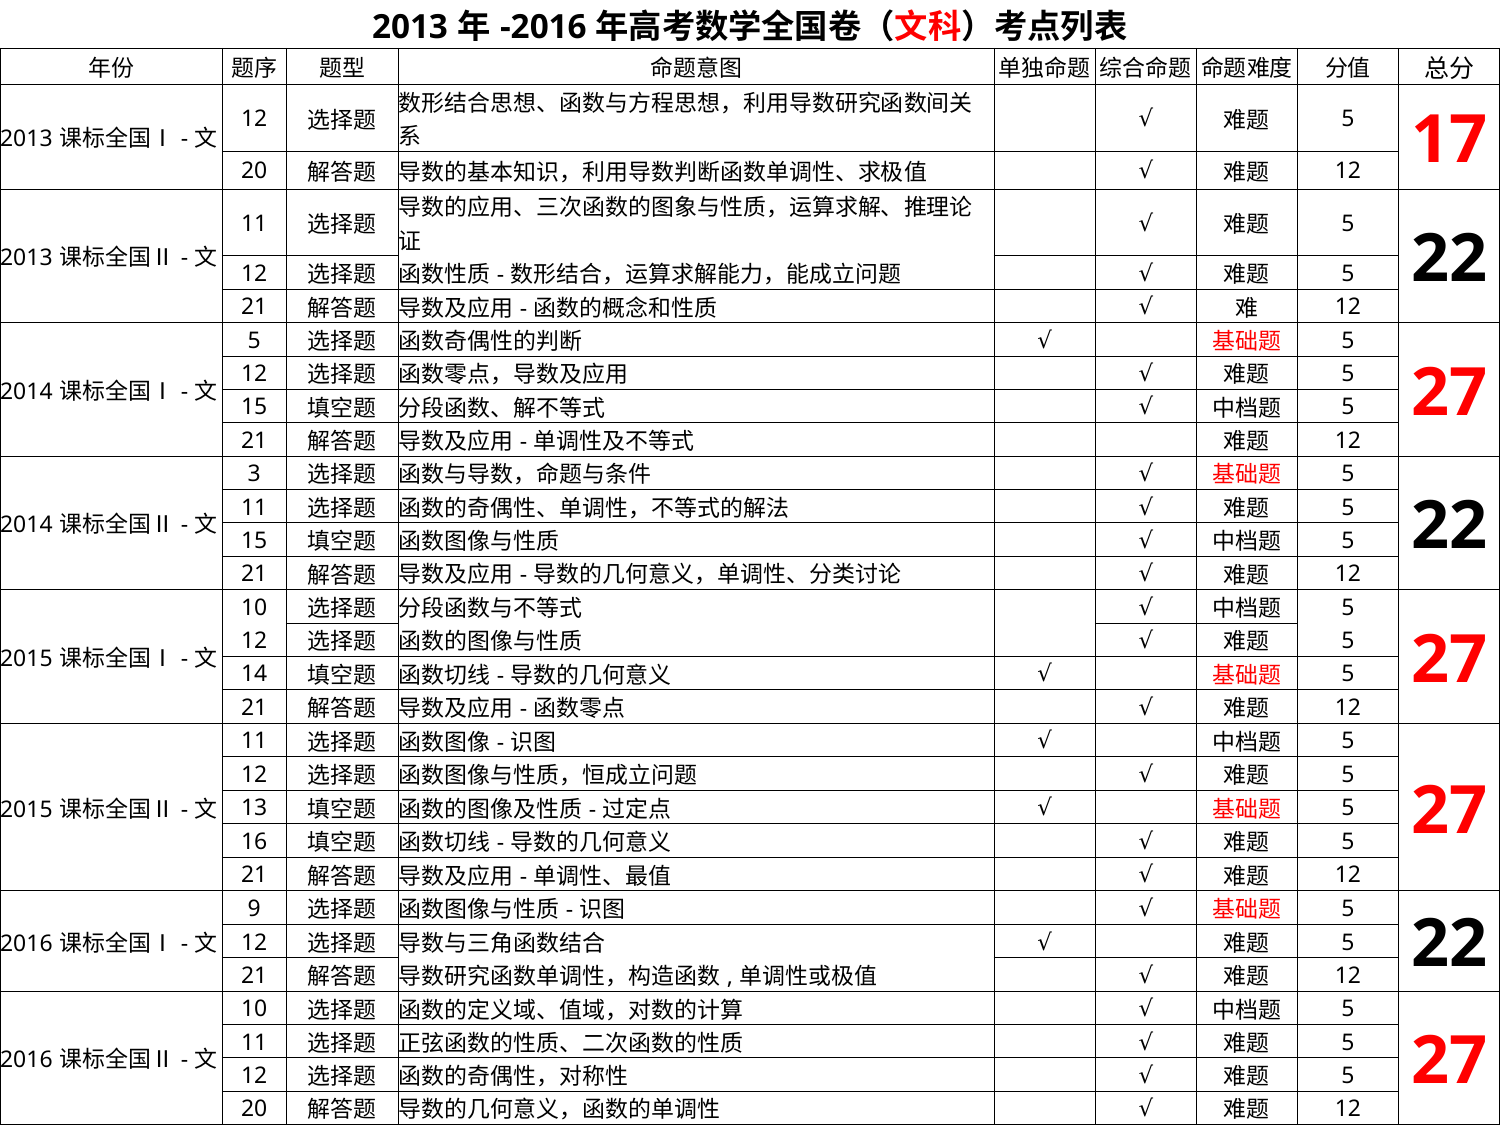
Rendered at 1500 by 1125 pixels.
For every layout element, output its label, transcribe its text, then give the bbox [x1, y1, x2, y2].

table_cell 2016课标全国Ⅰ-文 [1, 891, 222, 991]
table_cell √ [1096, 958, 1196, 991]
table_cell 21 [223, 690, 286, 723]
table_cell [1096, 791, 1196, 823]
table_cell 2013课标全国Ⅰ-文 [1, 85, 222, 189]
table_cell 解答题 [287, 690, 398, 723]
table_cell 12 [1298, 858, 1398, 890]
table_cell 题型 [287, 49, 398, 84]
table_cell 难题 [1197, 423, 1297, 456]
table_cell 中档题 [1197, 523, 1297, 556]
table_cell 11 [223, 724, 286, 756]
table_cell 21 [223, 557, 286, 589]
table_cell √ [1096, 390, 1196, 422]
table_cell 3 [223, 457, 286, 489]
table_cell 中档题 [1197, 590, 1297, 623]
table_cell √ [1096, 757, 1196, 790]
table_cell 综合命题 [1096, 49, 1196, 84]
table_cell 5 [1298, 323, 1398, 356]
table_cell √ [1096, 1058, 1196, 1091]
table_cell √ [1096, 1025, 1196, 1057]
table_cell 解答题 [287, 290, 398, 322]
table_cell 难题 [1197, 824, 1297, 857]
table_cell [995, 85, 1095, 151]
table_cell √ [1096, 290, 1196, 322]
table_cell 选择题 [287, 925, 398, 957]
table_cell 基础题 [1197, 457, 1297, 489]
table_cell [995, 958, 1095, 991]
table_cell 难题 [1197, 624, 1297, 656]
table_cell 导数研究函数单调性，构造函数,单调性或极值 [399, 958, 994, 991]
table_cell [995, 290, 1095, 322]
table_cell 17 [1399, 85, 1499, 189]
table_cell [995, 690, 1095, 723]
table_cell [995, 256, 1095, 289]
table_cell 基础题 [1197, 791, 1297, 823]
table_cell 5 [1298, 824, 1398, 857]
table_cell 12 [1298, 690, 1398, 723]
table_cell [995, 1092, 1095, 1124]
table_cell 难题 [1197, 1025, 1297, 1057]
table_cell 难题 [1197, 190, 1297, 255]
table_cell [995, 152, 1095, 189]
table_cell 难题 [1197, 925, 1297, 957]
table_cell √ [1096, 824, 1196, 857]
table_cell 函数零点，导数及应用 [399, 357, 994, 389]
table_cell 选择题 [287, 724, 398, 756]
table_cell 21 [223, 423, 286, 456]
table_cell 命题意图 [399, 49, 994, 84]
table_cell 选择题 [287, 85, 398, 151]
table_cell 5 [1298, 623, 1398, 656]
table_cell 5 [1298, 1058, 1398, 1091]
table_cell 难题 [1197, 85, 1297, 151]
table_cell 12 [223, 85, 286, 151]
table_cell √ [1096, 557, 1196, 589]
table_cell √ [1096, 190, 1196, 255]
table_cell 21 [223, 290, 286, 322]
table_cell 12 [223, 925, 286, 957]
table_cell 14 [223, 657, 286, 689]
table_cell 填空题 [287, 791, 398, 823]
table_cell √ [1096, 357, 1196, 389]
table_cell 函数图像与性质 [399, 523, 994, 556]
table_cell [995, 757, 1095, 790]
table_cell 函数图像与性质，恒成立问题 [399, 757, 994, 790]
table_cell [995, 557, 1095, 589]
table_cell 2015课标全国Ⅱ-文 [1, 724, 222, 890]
table_cell 中档题 [1197, 992, 1297, 1024]
table_cell 年份 [1, 49, 222, 84]
table_cell 函数图像与性质-识图 [399, 891, 994, 924]
table_cell 选择题 [287, 992, 398, 1024]
table_cell 27 [1399, 724, 1499, 890]
table_cell 5 [1298, 523, 1398, 556]
table_cell 12 [223, 757, 286, 790]
table_cell 难 [1197, 290, 1297, 322]
table_cell [995, 824, 1095, 857]
table_cell √ [1096, 490, 1196, 522]
table_cell 2014课标全国Ⅰ-文 [1, 323, 222, 456]
table_cell √ [1096, 457, 1196, 489]
table_cell [995, 423, 1095, 456]
table_cell 解答题 [287, 1092, 398, 1124]
table_cell 12 [1298, 290, 1398, 322]
table_cell 5 [1298, 190, 1398, 255]
table_cell 5 [1298, 390, 1398, 422]
table_cell 正弦函数的性质、二次函数的性质 [399, 1025, 994, 1057]
table_cell 2016课标全国Ⅱ-文 [1, 992, 222, 1124]
table_cell √ [1096, 152, 1196, 189]
table_cell [995, 457, 1095, 489]
table_cell 10 [223, 992, 286, 1024]
table_cell 难题 [1197, 757, 1297, 790]
table_cell 中档题 [1197, 724, 1297, 756]
table_cell 5 [1298, 256, 1398, 289]
table_cell 基础题 [1197, 323, 1297, 356]
table_cell 导数及应用-函数零点 [399, 690, 994, 723]
table_cell 难题 [1197, 557, 1297, 589]
table_cell 难题 [1197, 256, 1297, 289]
table_cell 分段函数与不等式 [399, 590, 994, 623]
table_cell [995, 357, 1095, 389]
table_cell √ [995, 323, 1095, 356]
table_cell 11 [223, 1025, 286, 1057]
table_cell 5 [1298, 590, 1398, 623]
table_cell 难题 [1197, 1058, 1297, 1091]
table_cell [1096, 423, 1196, 456]
table_cell √ [995, 724, 1095, 756]
table_cell [995, 992, 1095, 1024]
table_cell √ [1096, 992, 1196, 1024]
table_cell 选择题 [287, 1058, 398, 1091]
table_cell 函数切线-导数的几何意义 [399, 824, 994, 857]
table_cell [1096, 925, 1196, 957]
table_cell 分值 [1298, 49, 1398, 84]
table_cell 单独命题 [995, 49, 1095, 84]
table_cell [995, 390, 1095, 422]
table_cell [995, 891, 1095, 924]
table_cell √ [1096, 590, 1196, 623]
table_cell 难题 [1197, 858, 1297, 890]
table_cell 5 [1298, 757, 1398, 790]
table_cell 导数及应用-导数的几何意义，单调性、分类讨论 [399, 557, 994, 589]
table_cell 难题 [1197, 152, 1297, 189]
table_cell 5 [223, 323, 286, 356]
table_cell 12 [223, 256, 286, 289]
table_cell 填空题 [287, 657, 398, 689]
table_cell 20 [223, 1092, 286, 1124]
table_cell 选择题 [287, 457, 398, 489]
table_cell [995, 190, 1095, 255]
table_cell 21 [223, 958, 286, 991]
table_cell 导数及应用-函数的概念和性质 [399, 290, 994, 322]
table_cell [1096, 323, 1196, 356]
table_cell 数形结合思想、函数与方程思想，利用导数研究函数间关系 [399, 85, 994, 151]
table_cell 选择题 [287, 190, 398, 255]
table_cell 选择题 [287, 624, 398, 656]
table_cell 解答题 [287, 958, 398, 991]
table_cell 5 [1298, 85, 1398, 151]
table_cell 5 [1298, 1025, 1398, 1057]
table_cell 11 [223, 190, 286, 255]
table_cell 函数图像-识图 [399, 724, 994, 756]
table_cell [1096, 724, 1196, 756]
table_cell 12 [223, 623, 286, 656]
table_cell √ [1096, 256, 1196, 289]
table_cell 基础题 [1197, 657, 1297, 689]
table_cell 选择题 [287, 357, 398, 389]
table_cell √ [1096, 1092, 1196, 1124]
table_cell 解答题 [287, 152, 398, 189]
table_cell 16 [223, 824, 286, 857]
table_cell 函数奇偶性的判断 [399, 323, 994, 356]
table_cell 27 [1399, 992, 1499, 1124]
table_cell 15 [223, 523, 286, 556]
table_cell 函数的奇偶性，对称性 [399, 1058, 994, 1091]
table_cell 12 [1298, 958, 1398, 991]
table_cell 基础题 [1197, 891, 1297, 924]
table_cell 5 [1298, 357, 1398, 389]
table_cell [995, 523, 1095, 556]
table_cell 5 [1298, 992, 1398, 1024]
table_cell 难题 [1197, 1092, 1297, 1124]
table_cell 难题 [1197, 490, 1297, 522]
table_cell √ [1096, 891, 1196, 924]
table_cell √ [995, 657, 1095, 689]
table_cell 5 [1298, 925, 1398, 957]
table_cell 27 [1399, 590, 1499, 723]
table_cell 总分 [1399, 49, 1499, 84]
table_cell 选择题 [287, 891, 398, 924]
table_cell 5 [1298, 490, 1398, 522]
table_cell 函数性质-数形结合，运算求解能力，能成立问题 [399, 256, 994, 289]
table_cell 21 [223, 858, 286, 890]
table_cell 导数的基本知识，利用导数判断函数单调性、求极值 [399, 152, 994, 189]
table_cell √ [1096, 690, 1196, 723]
table_cell 函数的图像与性质 [399, 623, 994, 656]
table_cell 填空题 [287, 523, 398, 556]
table_cell 函数的图像及性质-过定点 [399, 791, 994, 823]
table_cell 10 [223, 590, 286, 623]
table_cell 11 [223, 490, 286, 522]
table_cell 解答题 [287, 858, 398, 890]
table_cell 22 [1399, 891, 1499, 991]
table_cell [995, 1025, 1095, 1057]
table_cell [995, 490, 1095, 522]
table_cell 导数及应用-单调性、最值 [399, 858, 994, 890]
table_cell 解答题 [287, 557, 398, 589]
table_cell 填空题 [287, 824, 398, 857]
table_cell 分段函数、解不等式 [399, 390, 994, 422]
table_cell 12 [1298, 557, 1398, 589]
table_cell 5 [1298, 791, 1398, 823]
table_cell 5 [1298, 457, 1398, 489]
table_cell 12 [1298, 152, 1398, 189]
table_cell 5 [1298, 657, 1398, 689]
table_cell 选择题 [287, 323, 398, 356]
table_cell 12 [1298, 1092, 1398, 1124]
table_cell 2013课标全国Ⅱ-文 [1, 190, 222, 322]
table_cell 12 [223, 357, 286, 389]
table_cell 难题 [1197, 690, 1297, 723]
table_cell 12 [1298, 423, 1398, 456]
table_cell [995, 623, 1095, 656]
table_cell [1096, 657, 1196, 689]
table_cell √ [995, 791, 1095, 823]
table_cell [995, 1058, 1095, 1091]
table_cell 5 [1298, 891, 1398, 924]
table_cell √ [1096, 523, 1196, 556]
table_cell 导数及应用-单调性及不等式 [399, 423, 994, 456]
table_cell 选择题 [287, 757, 398, 790]
table_cell 填空题 [287, 390, 398, 422]
table_header 2013年-2016年高考数学全国卷（文科）考点列表 [0, 0, 1500, 48]
table_cell 题序 [223, 49, 286, 84]
table_cell 选择题 [287, 1025, 398, 1057]
table_cell 命题难度 [1197, 49, 1297, 84]
table_cell 函数切线-导数的几何意义 [399, 657, 994, 689]
table_cell 选择题 [287, 490, 398, 522]
table_cell 选择题 [287, 590, 398, 623]
table_cell 15 [223, 390, 286, 422]
table_cell [995, 590, 1095, 623]
table_cell 解答题 [287, 423, 398, 456]
table_cell √ [995, 925, 1095, 957]
table_cell 导数的几何意义，函数的单调性 [399, 1092, 994, 1124]
table_cell 9 [223, 891, 286, 924]
table_cell 难题 [1197, 357, 1297, 389]
table_cell 函数的奇偶性、单调性，不等式的解法 [399, 490, 994, 522]
table_cell √ [1096, 85, 1196, 151]
table_cell 22 [1399, 457, 1499, 589]
table_cell 13 [223, 791, 286, 823]
table_cell 选择题 [287, 256, 398, 289]
table_cell 导数与三角函数结合 [399, 925, 994, 958]
table_cell 27 [1399, 323, 1499, 456]
table_cell 22 [1399, 190, 1499, 322]
table_cell √ [1096, 858, 1196, 890]
table_cell 函数与导数，命题与条件 [399, 457, 994, 489]
table_cell 难题 [1197, 958, 1297, 991]
table_cell √ [1096, 624, 1196, 656]
table_cell 导数的应用、三次函数的图象与性质，运算求解、推理论证 [399, 190, 994, 256]
table_cell 12 [223, 1058, 286, 1091]
table_cell 函数的定义域、值域，对数的计算 [399, 992, 994, 1024]
table_cell 5 [1298, 724, 1398, 756]
table_cell 2015课标全国Ⅰ-文 [1, 590, 222, 723]
table_cell 20 [223, 152, 286, 189]
table_cell 中档题 [1197, 390, 1297, 422]
table_cell 2014课标全国Ⅱ-文 [1, 457, 222, 589]
table_cell [995, 858, 1095, 890]
